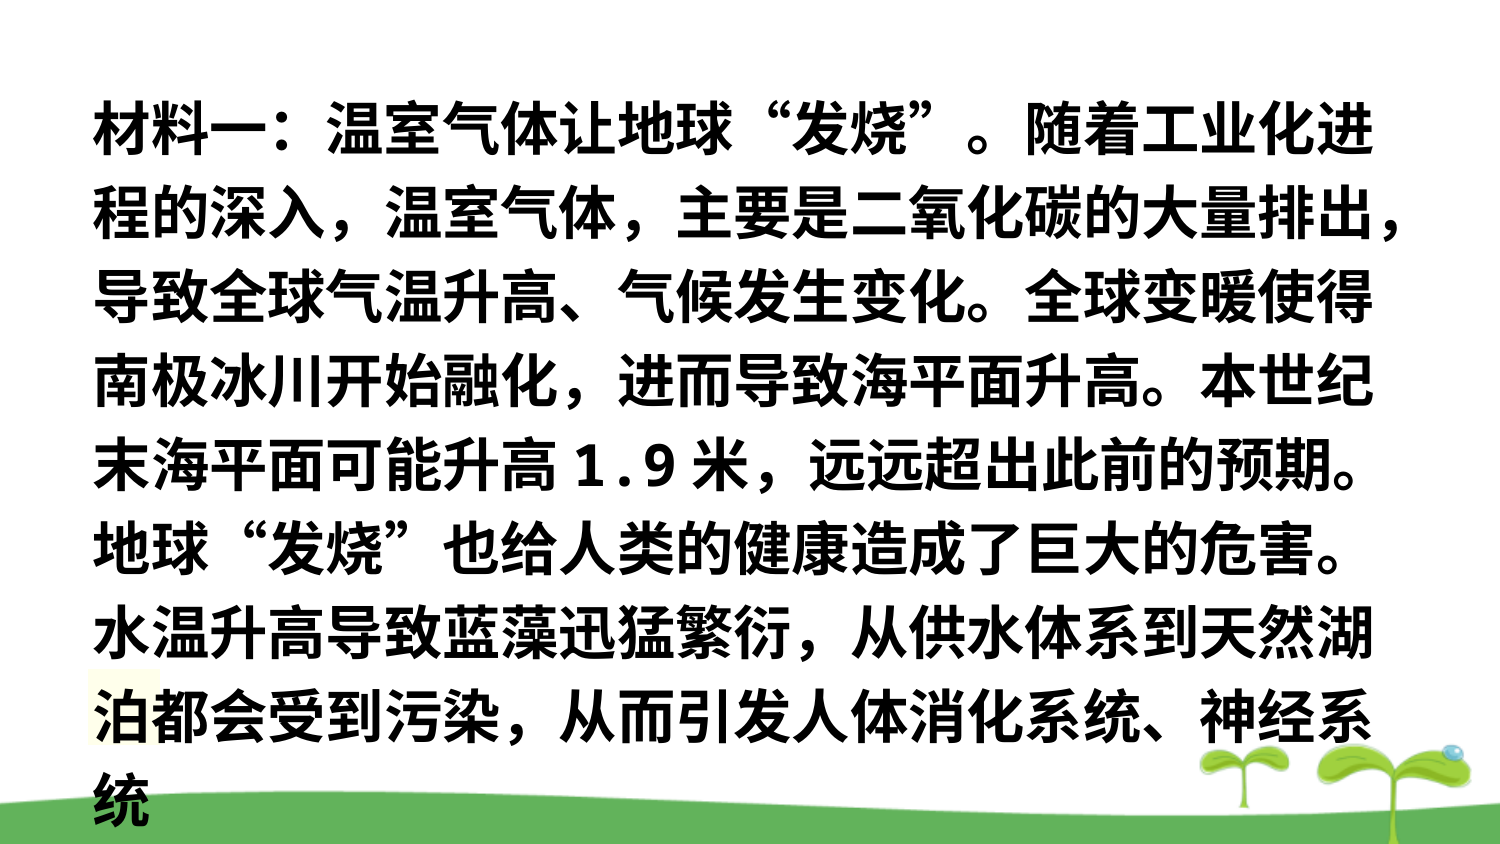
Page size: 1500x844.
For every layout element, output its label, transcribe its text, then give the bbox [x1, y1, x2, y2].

text_box 材料一：温室气体让地球“发烧”。随着工业化进程的深入，温室气体，主要是二氧化碳的大量排出，导致全球气温升高、气候发生变化。全球变暖使得南极冰川开始融化，进而导致海平面升高。本世纪末海平面可能升高1.9米，远远超出此前的预期。地球“发烧”也给人类的健康造成了巨大的危害。水温升高导致蓝藻迅猛繁衍，从供水体系到天然湖泊都会受到污染，从而引发人体消化系统、神经系统 [78, 70, 1437, 842]
picture [0, 0, 1500, 844]
